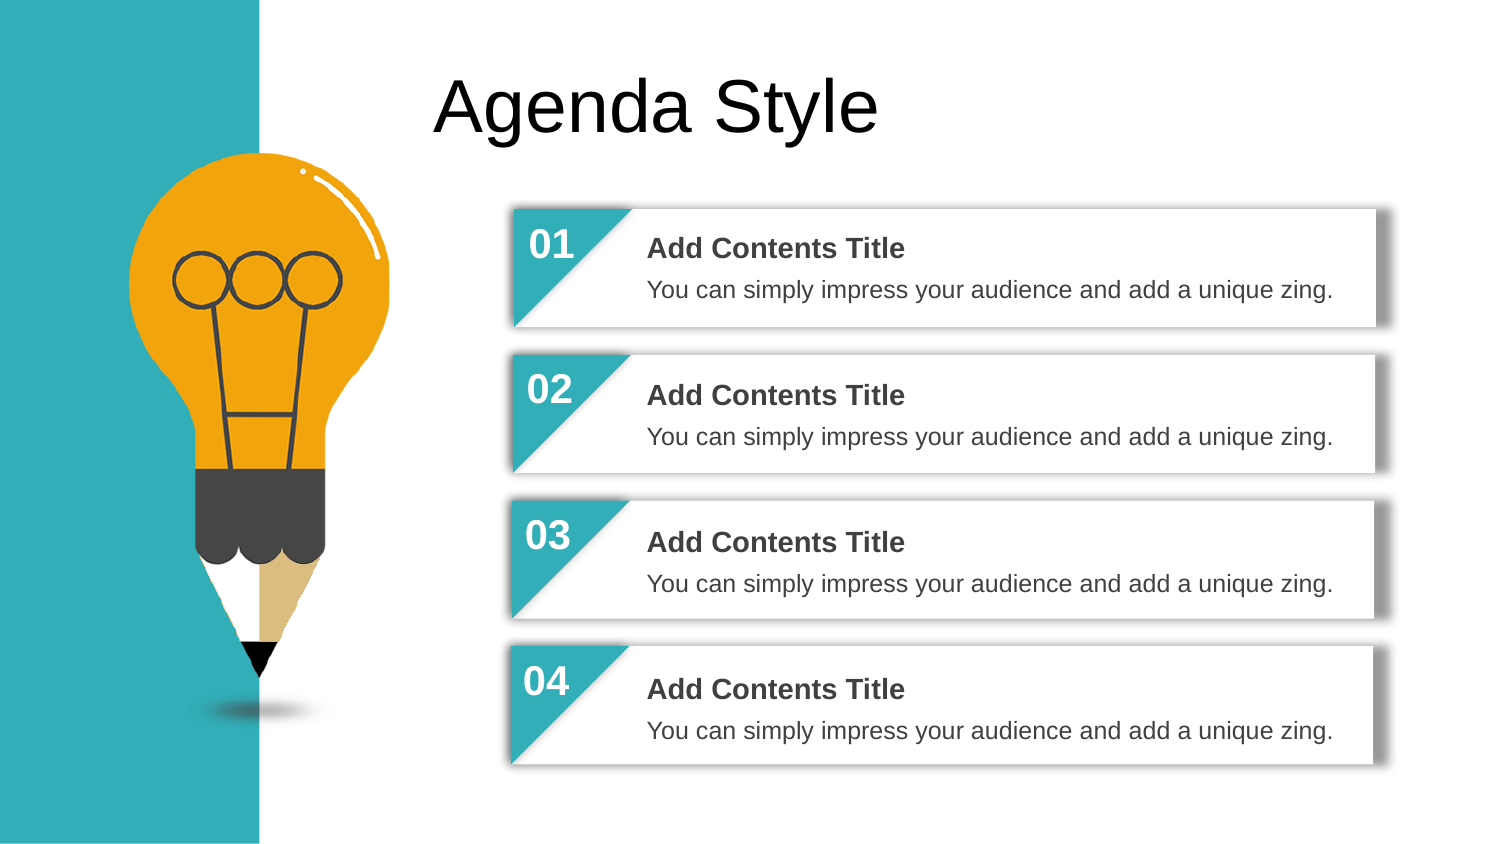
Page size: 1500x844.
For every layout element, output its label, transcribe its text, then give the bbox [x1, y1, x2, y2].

text_box Agenda Style [419, 55, 1500, 151]
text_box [512, 354, 1376, 474]
picture [129, 153, 390, 731]
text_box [631, 662, 1353, 753]
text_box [513, 208, 1377, 328]
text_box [631, 515, 1353, 606]
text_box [510, 645, 1374, 765]
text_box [631, 222, 1353, 313]
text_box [631, 368, 1353, 460]
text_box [511, 500, 1375, 619]
